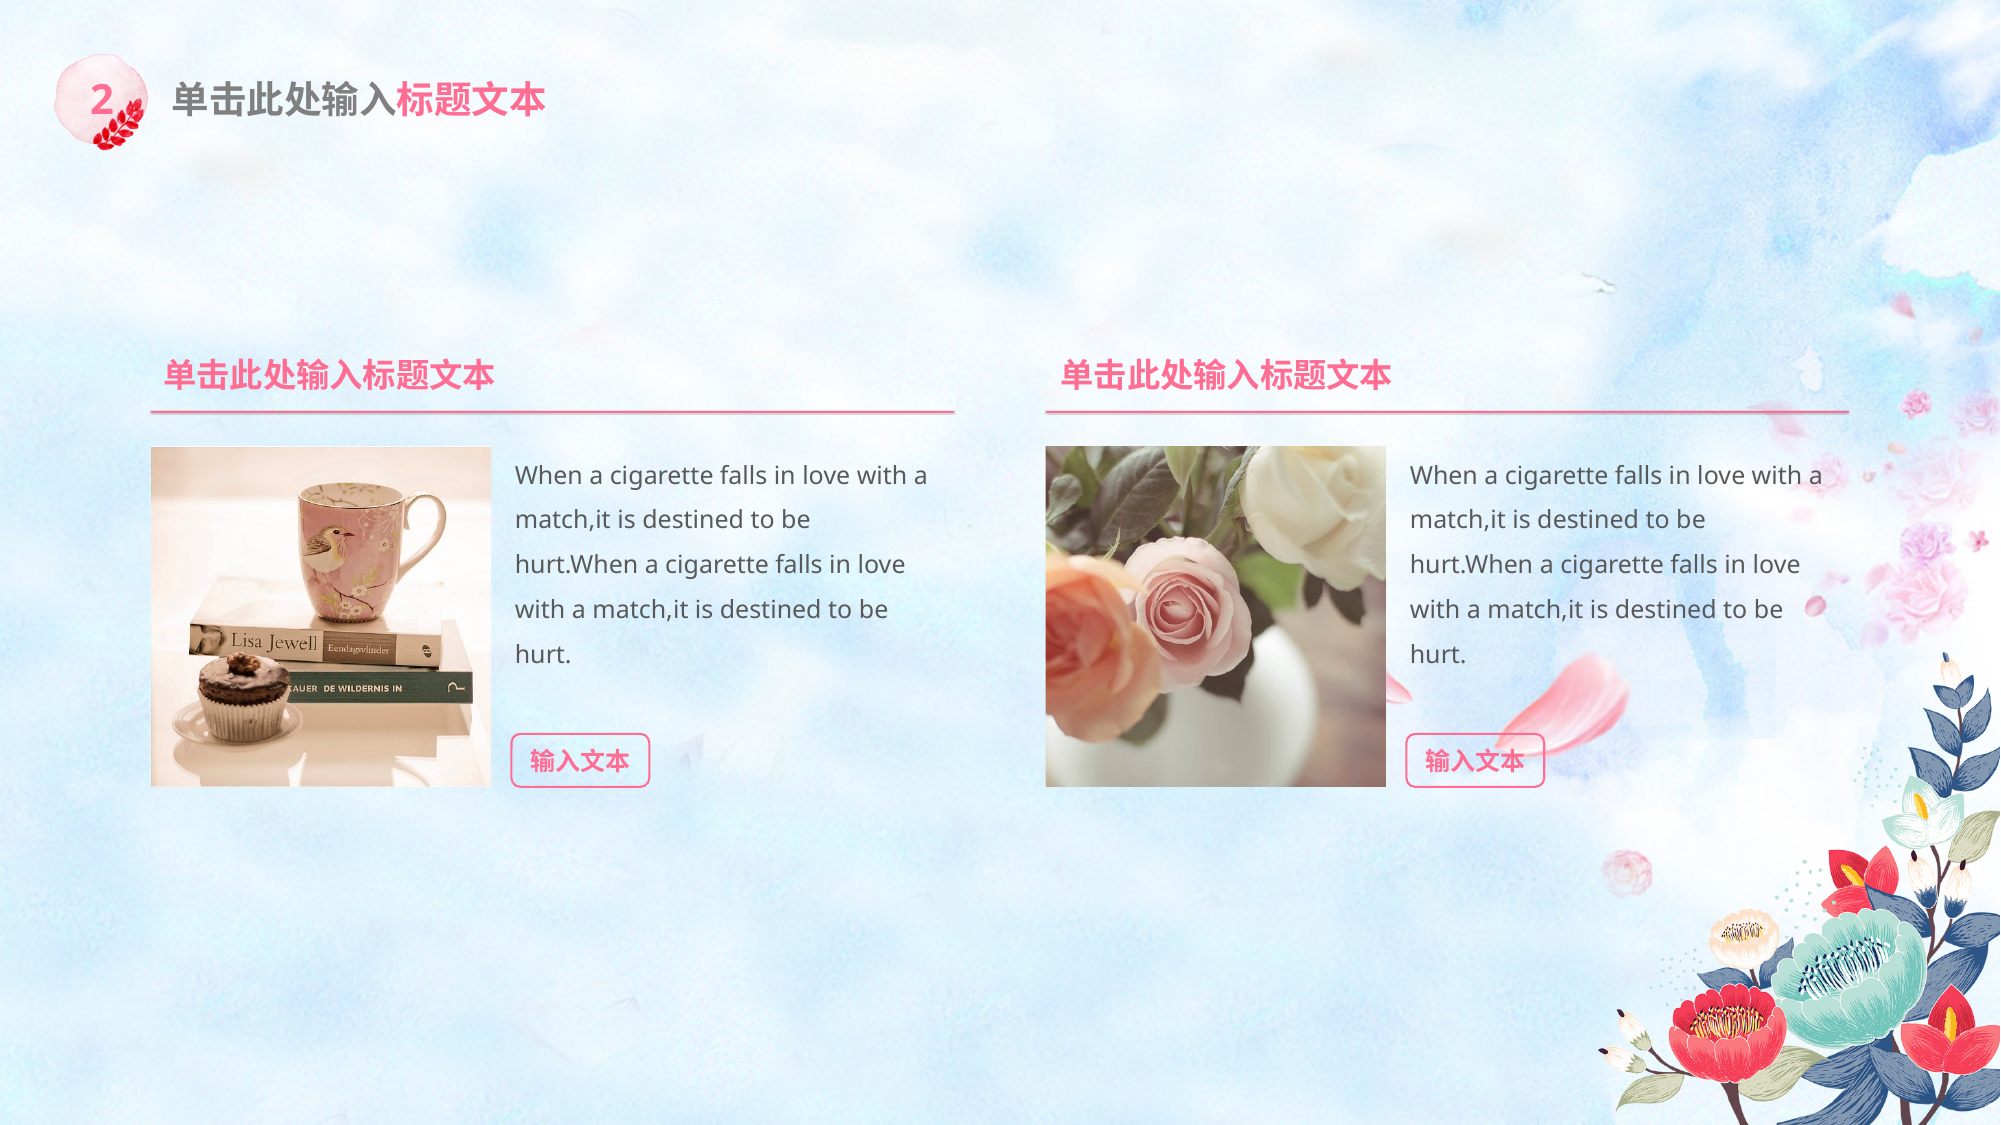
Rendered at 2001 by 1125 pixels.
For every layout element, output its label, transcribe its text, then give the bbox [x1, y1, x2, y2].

text_box 单击此处输入标题文本 [157, 68, 566, 128]
text_box 输入文本 [1405, 732, 1546, 788]
text_box [1045, 445, 1387, 788]
picture [0, 0, 2001, 1125]
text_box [42, 37, 157, 160]
text_box [150, 445, 492, 788]
text_box When a cigarette falls in love with a match,it is destined to be hurt.When a cigarette falls in love with a match,it is destined to be hurt. [1395, 436, 1850, 676]
text_box 单击此处输入标题文本 [1046, 347, 1409, 402]
text_box 单击此处输入标题文本 [148, 347, 511, 402]
text_box When a cigarette falls in love with a match,it is destined to be hurt.When a cigarette falls in love with a match,it is destined to be hurt. [500, 436, 955, 676]
text_box 输入文本 [510, 732, 651, 788]
